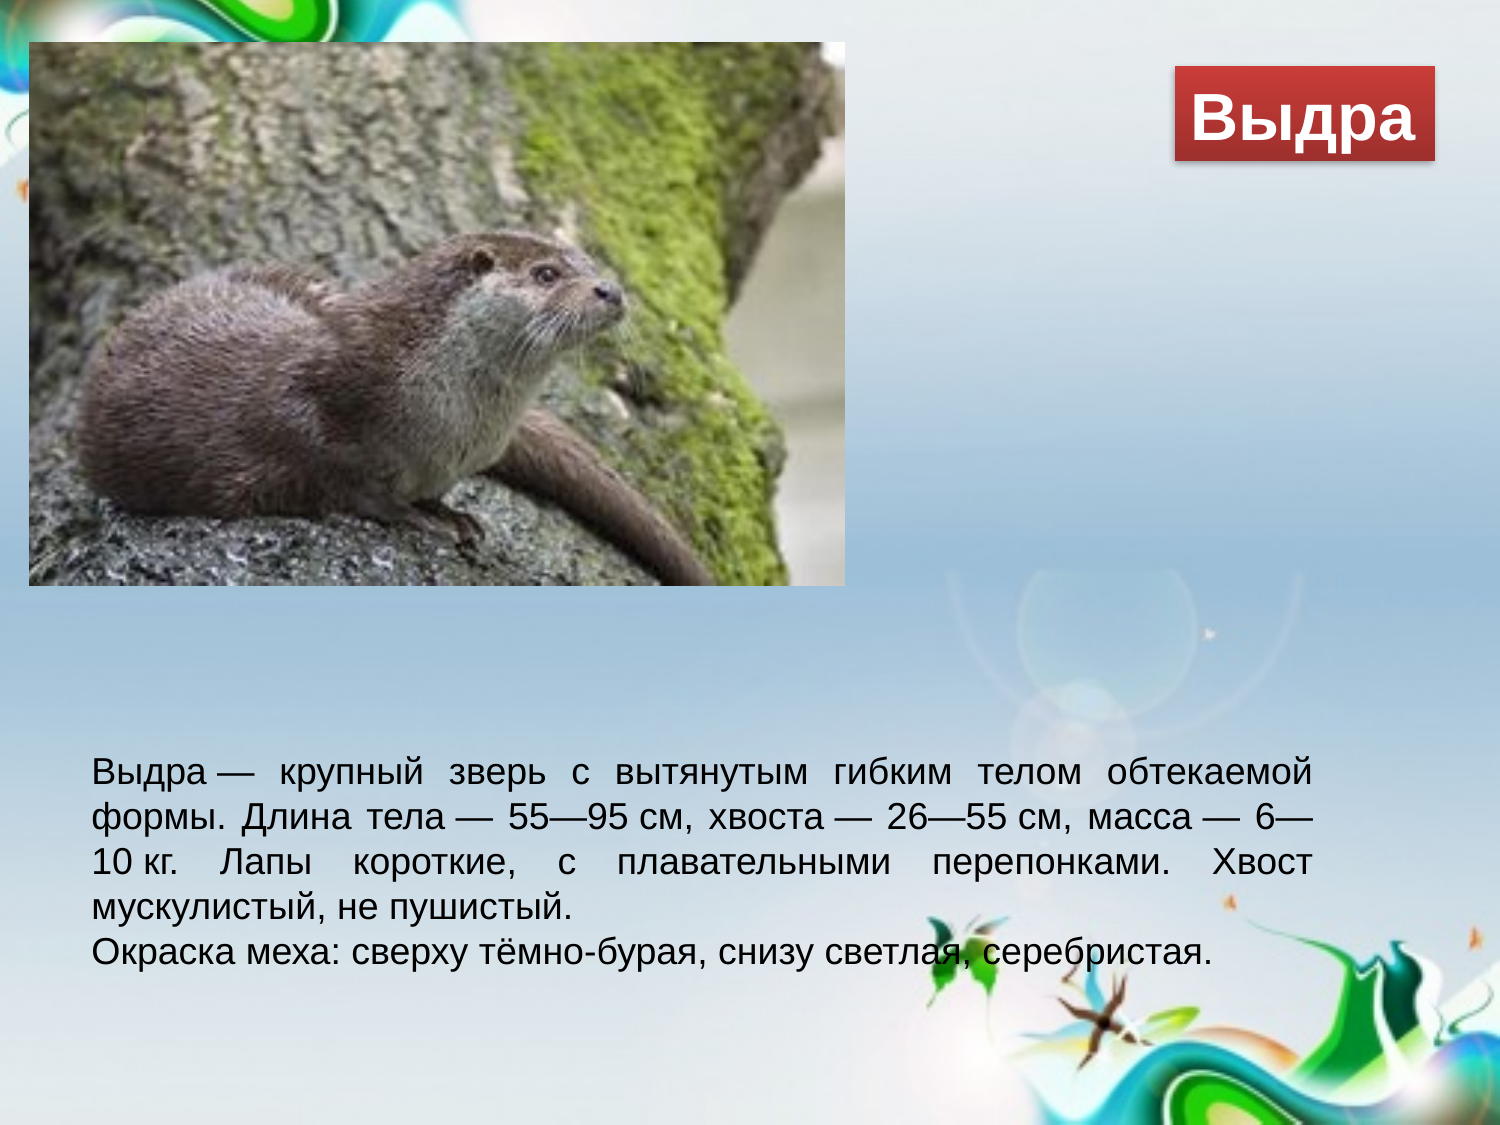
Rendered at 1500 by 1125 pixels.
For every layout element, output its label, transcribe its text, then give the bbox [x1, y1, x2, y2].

picture [0, 0, 1500, 1125]
text_box Выдра [1175, 66, 1435, 161]
text_box Выдра — крупный зверь с вытянутым гибким телом обтекаемой формы. Длина тела — 55—95 см, хвоста — 26—55 см, масса — 6—10 кг. Лапы короткие, с плавательными перепонками. Хвост мускулистый, не пушистый. Окраска меха: сверху тёмно-бурая, снизу светлая, серебристая. [76, 739, 1329, 1025]
